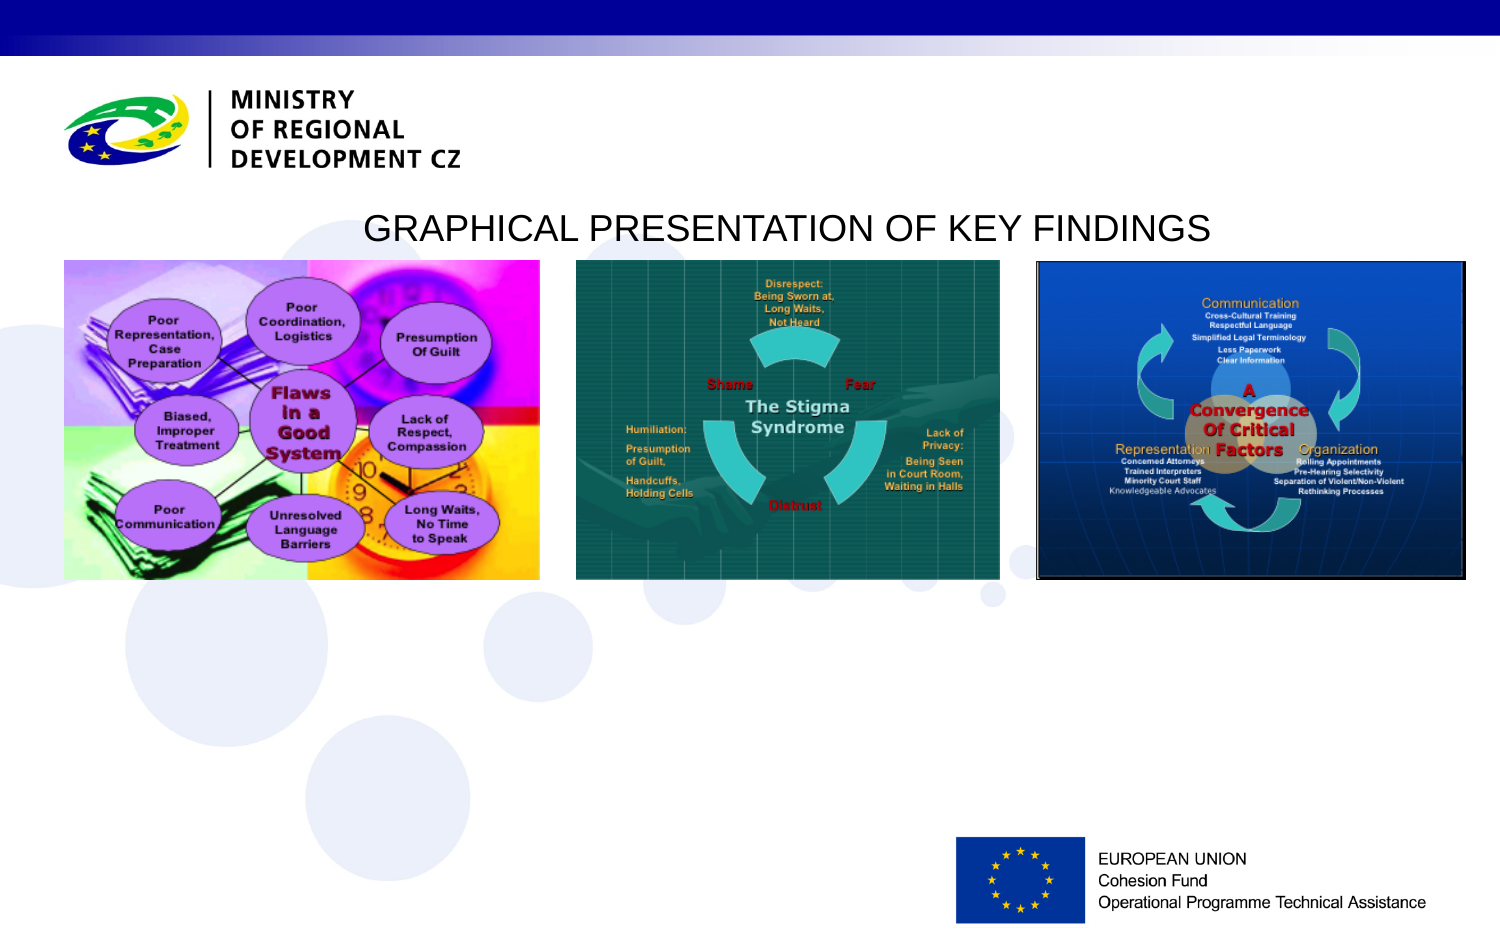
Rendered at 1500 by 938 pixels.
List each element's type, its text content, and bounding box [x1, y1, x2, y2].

text_box GRAPHICAL PRESENTATION OF KEY FINDINGS [348, 197, 1227, 257]
picture [0, 220, 1472, 938]
picture [64, 90, 460, 168]
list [64, 260, 540, 580]
